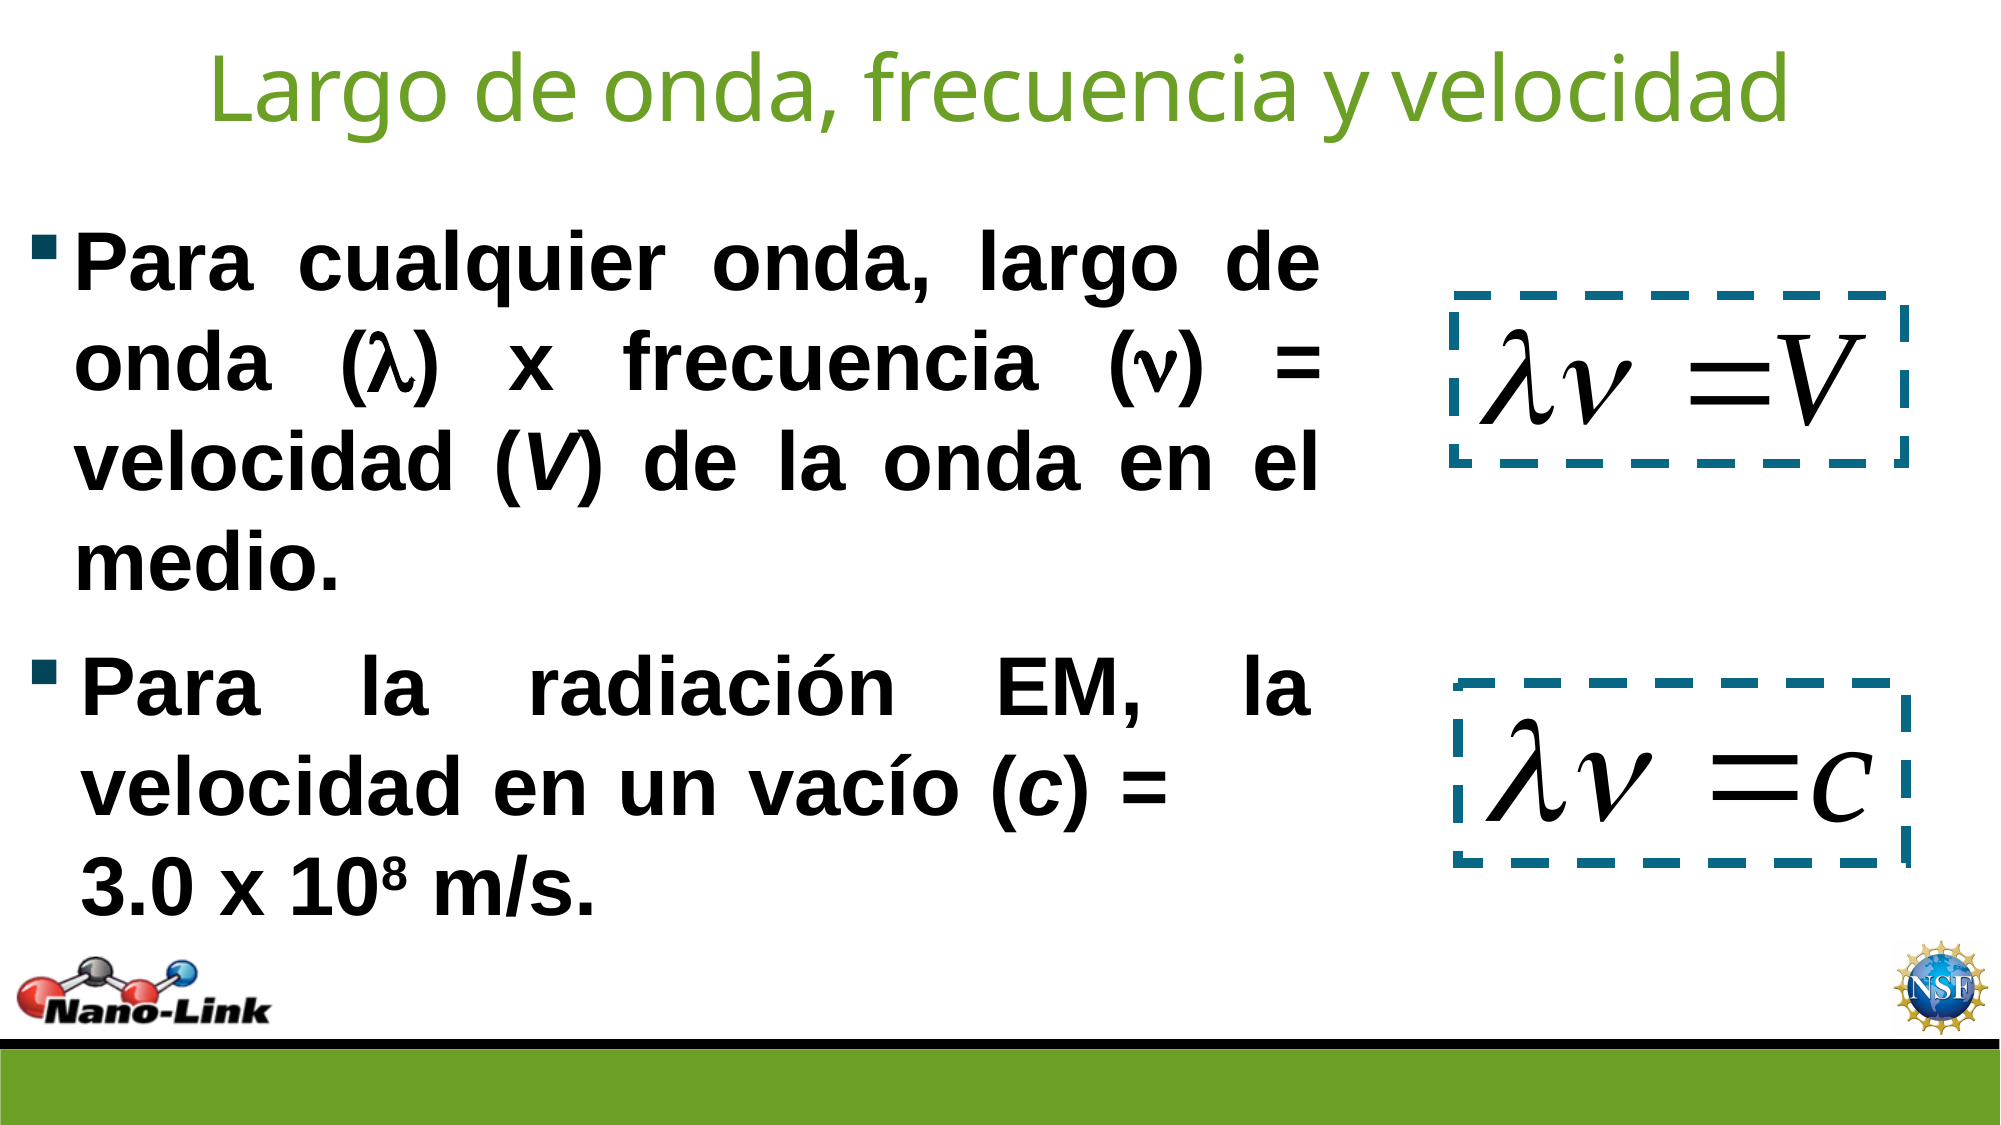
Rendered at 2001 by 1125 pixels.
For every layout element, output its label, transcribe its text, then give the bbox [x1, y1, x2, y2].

text_box [362, 1024, 675, 1100]
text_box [1461, 686, 1902, 859]
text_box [1457, 299, 1901, 460]
text_box Para la radiación EM, la velocidad en un vacío (c) = 3.0 x 108 m/s. [10, 624, 1327, 940]
text_box Para cualquier onda, largo de onda (l) x frecuencia (n) = velocidad (V) de la onda en el medio. [10, 199, 1338, 615]
picture [1891, 939, 1990, 1037]
picture [10, 946, 286, 1037]
text_box [762, 1024, 1238, 1100]
text_box Largo de onda, frecuencia y velocidad [0, 0, 2000, 159]
